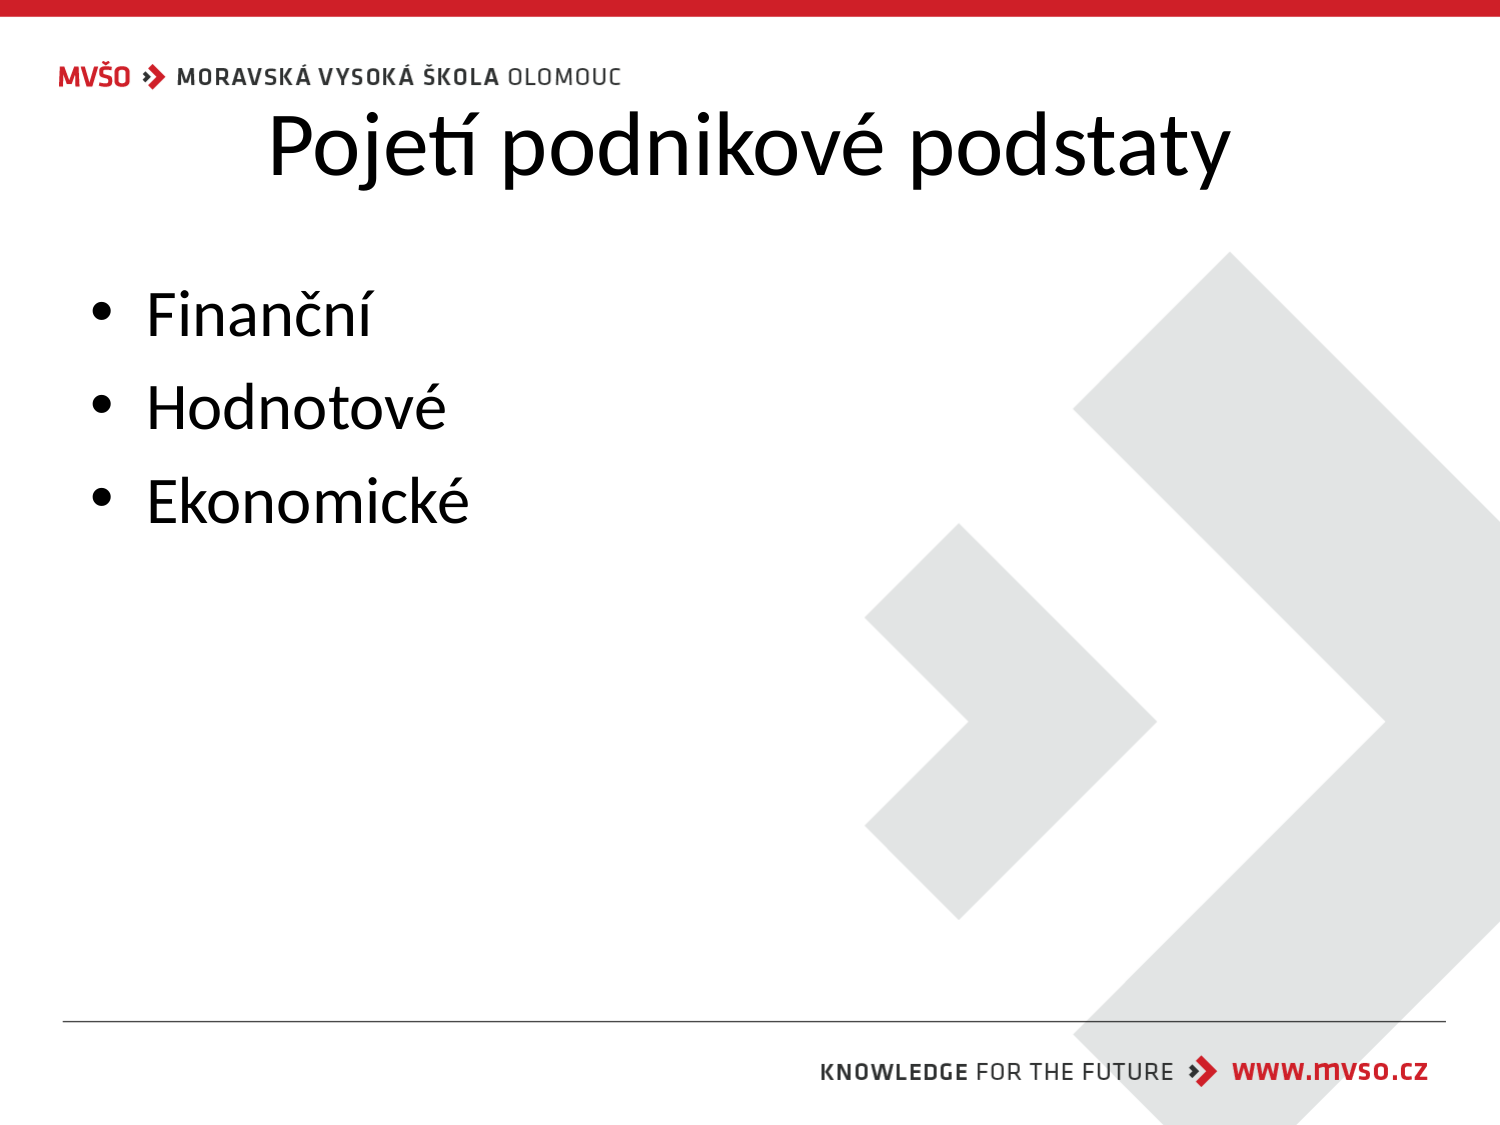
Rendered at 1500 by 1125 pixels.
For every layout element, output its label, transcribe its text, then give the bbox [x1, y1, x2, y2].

picture [0, 0, 1500, 1125]
list Finanční Hodnotové Ekonomické [75, 262, 1425, 1005]
title Pojetí podnikové podstaty [75, 45, 1425, 233]
